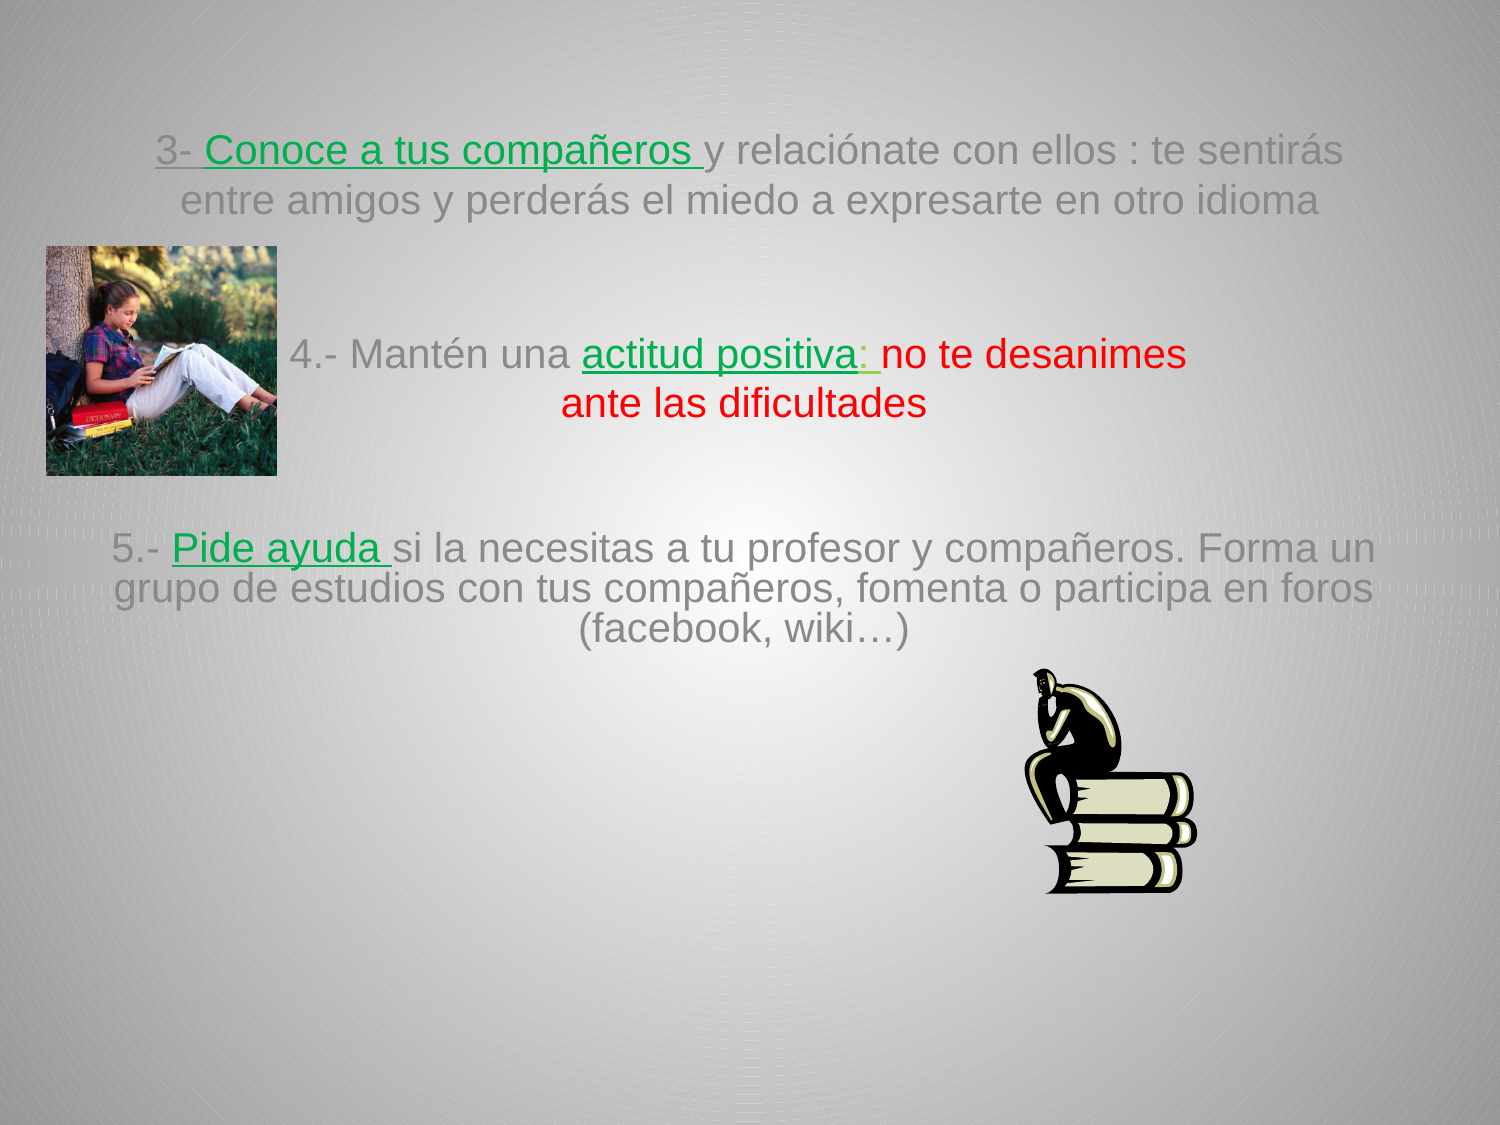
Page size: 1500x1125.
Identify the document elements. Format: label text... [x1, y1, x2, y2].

picture [1019, 667, 1198, 894]
subtitle 4.- Mantén una actitud positiva: no te desanimes ante las dificultades 5.- Pide ayuda si la necesitas a tu profesor y compañeros. Forma un grupo de estudios con tus compañeros, fomenta o participa en foros (facebook, wiki…) [76, 280, 1412, 1048]
title 3- Conoce a tus compañeros y relaciónate con ellos : te sentirás entre amigos y perderás el miedo a expresarte en otro idioma [112, 89, 1388, 256]
picture [46, 245, 277, 477]
